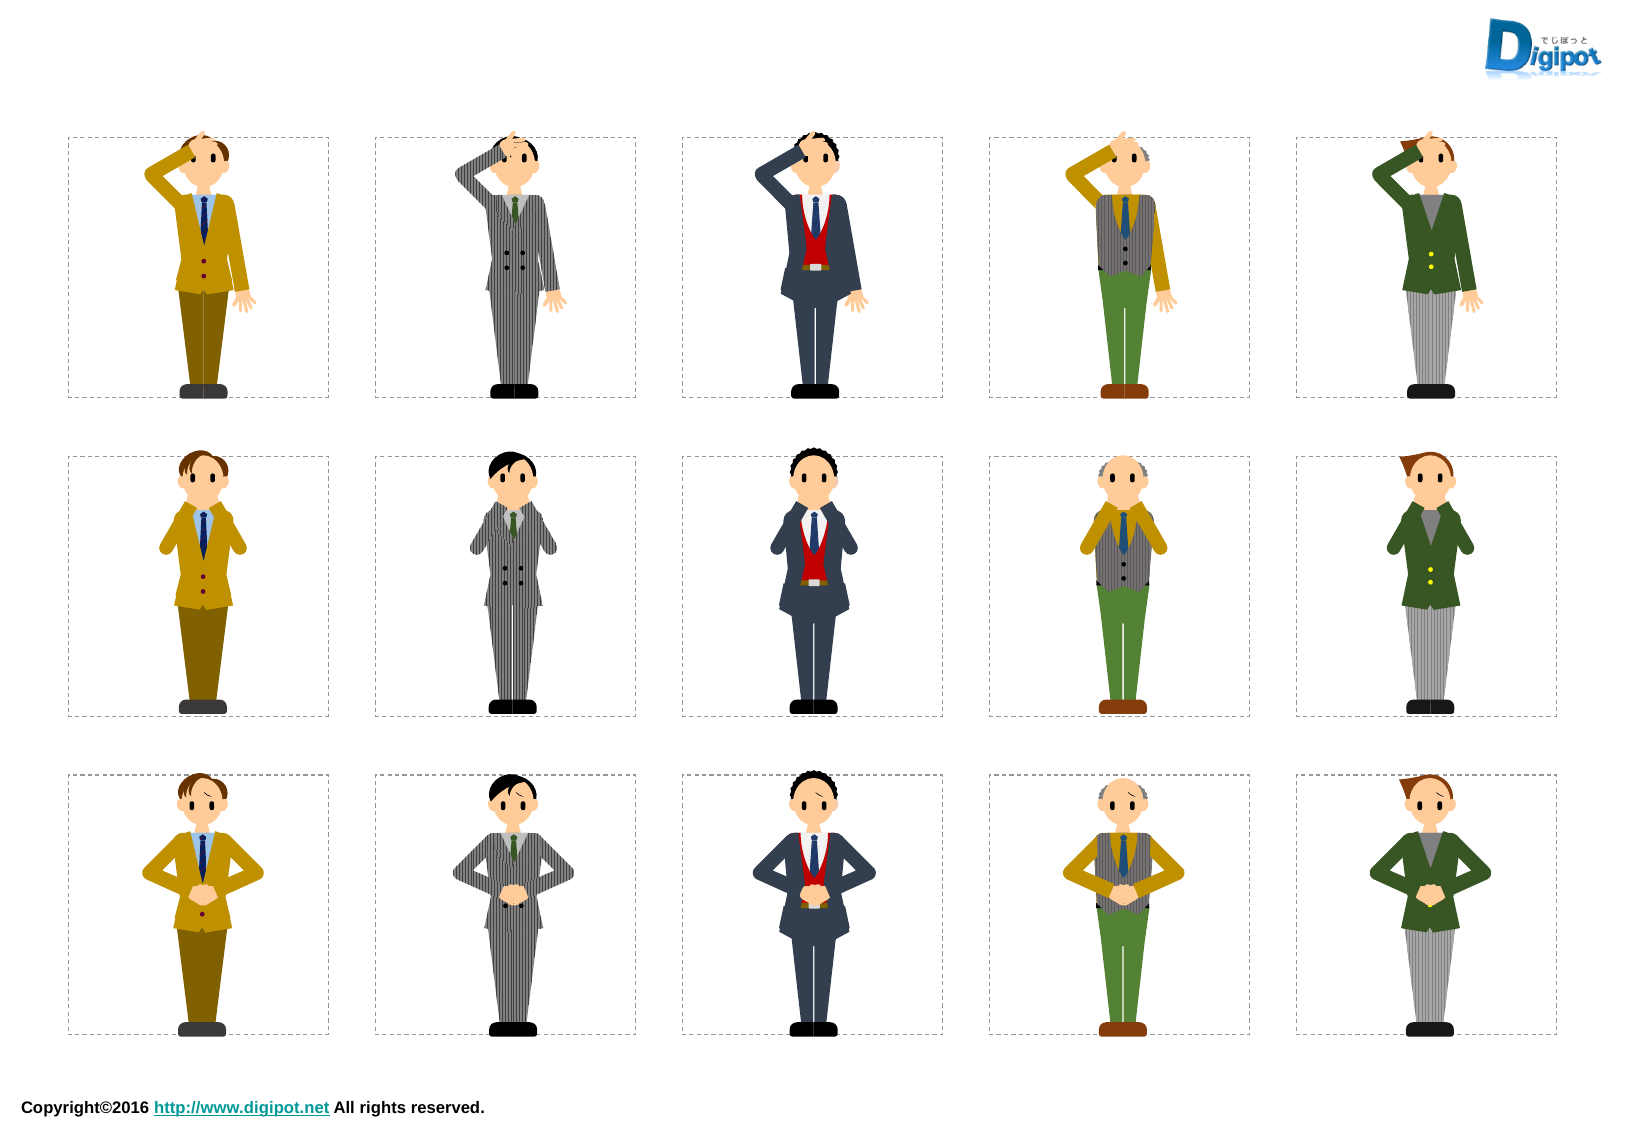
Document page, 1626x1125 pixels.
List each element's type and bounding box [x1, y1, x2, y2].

text_box [1377, 130, 1483, 399]
text_box [460, 130, 567, 399]
text_box [149, 774, 257, 1037]
text_box [778, 447, 850, 715]
text_box [150, 130, 256, 399]
text_box [760, 130, 869, 399]
text_box [1070, 130, 1177, 399]
text_box [480, 453, 547, 715]
text_box [169, 451, 237, 715]
text_box [1397, 451, 1464, 715]
text_box [760, 769, 869, 1037]
text_box [1070, 777, 1177, 1037]
picture [1485, 18, 1602, 82]
text_box [1090, 455, 1157, 715]
text_box [1377, 774, 1484, 1037]
text_box [460, 775, 567, 1037]
